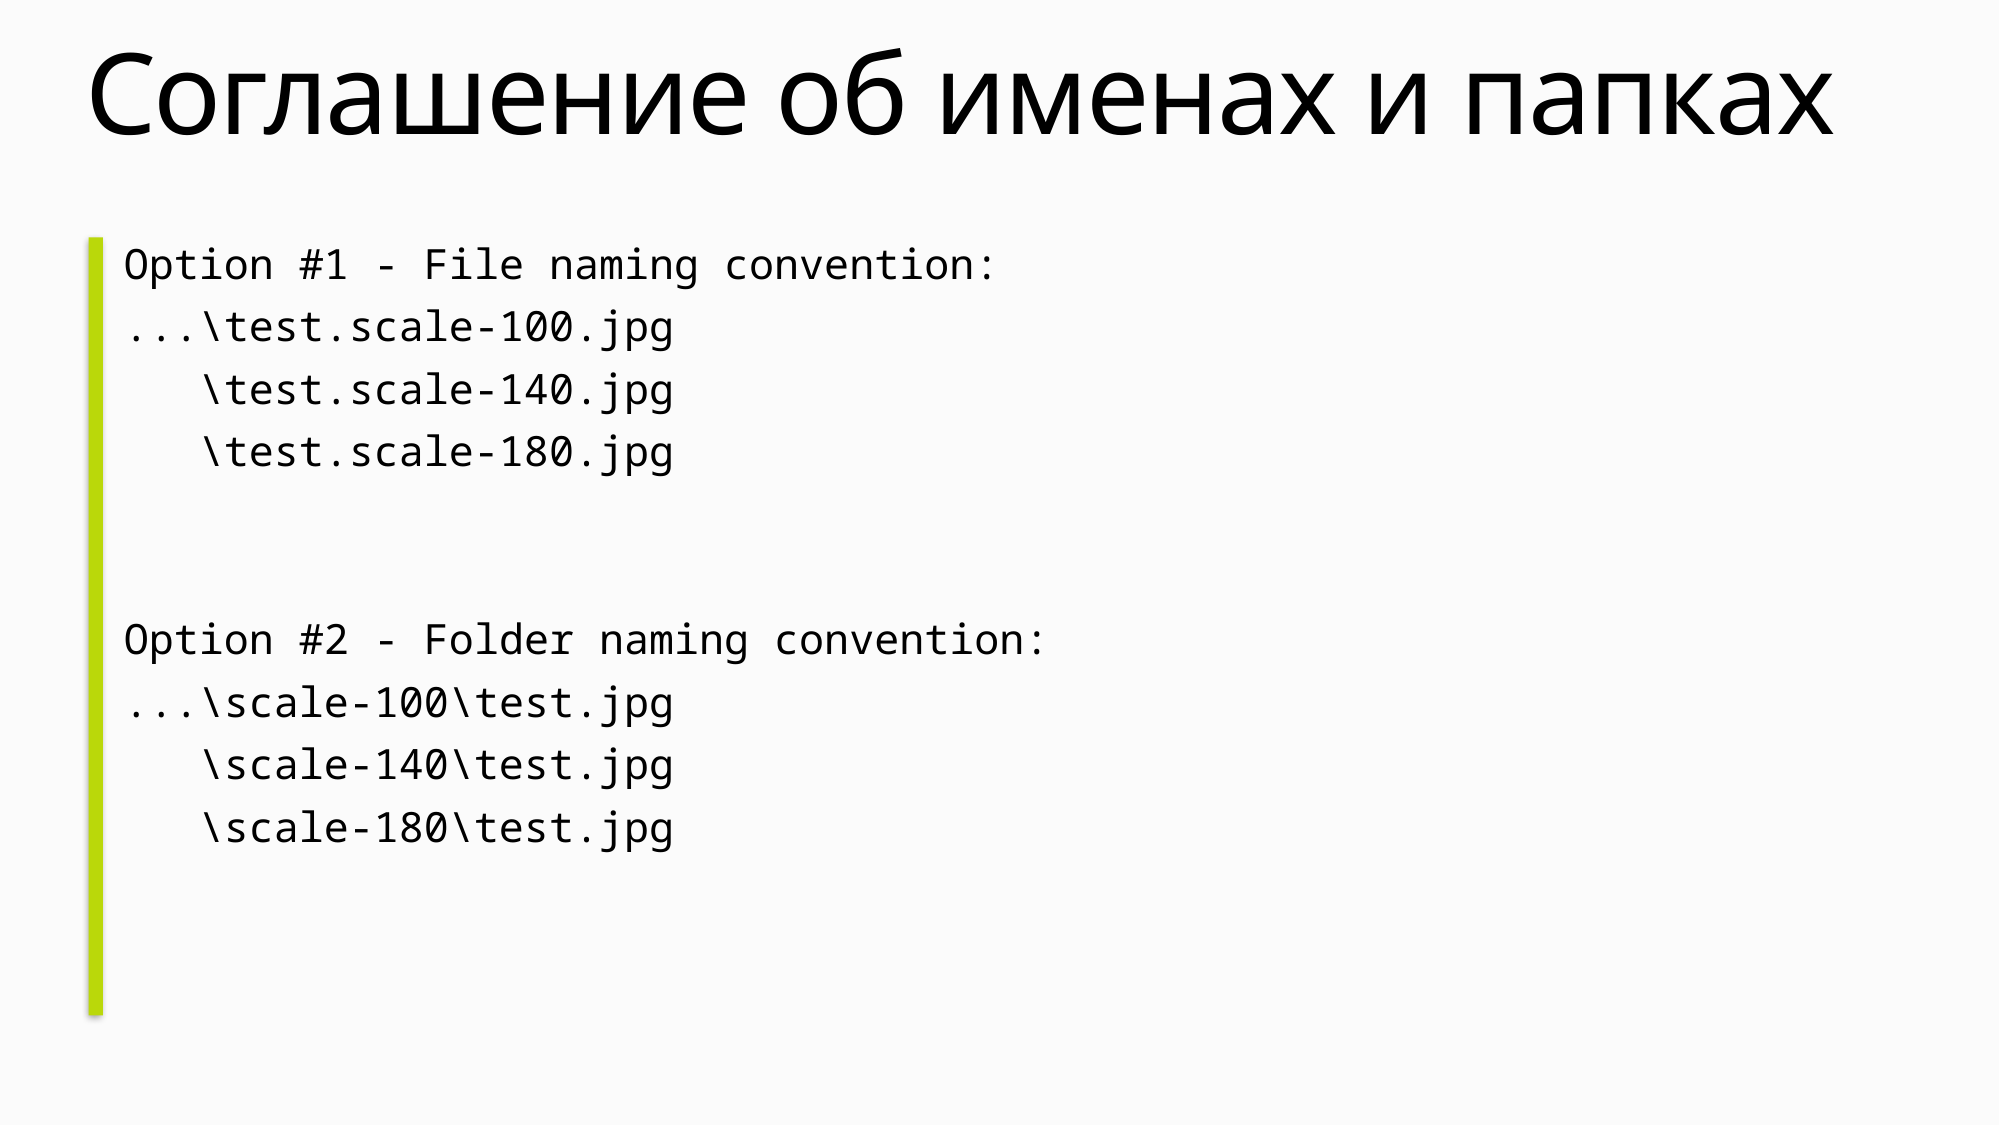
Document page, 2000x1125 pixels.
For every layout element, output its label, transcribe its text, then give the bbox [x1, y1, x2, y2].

title Соглашение об именах и папках [85, 37, 1914, 161]
list Option #1 - File naming convention: ...\test.scale-100.jpg \test.scale-140.jpg \test.scale-180.jpg Option #2 - Folder naming convention: ...\scale-100\test.jpg \scale-140\test.jpg \scale-180\test.jpg [123, 237, 1914, 856]
